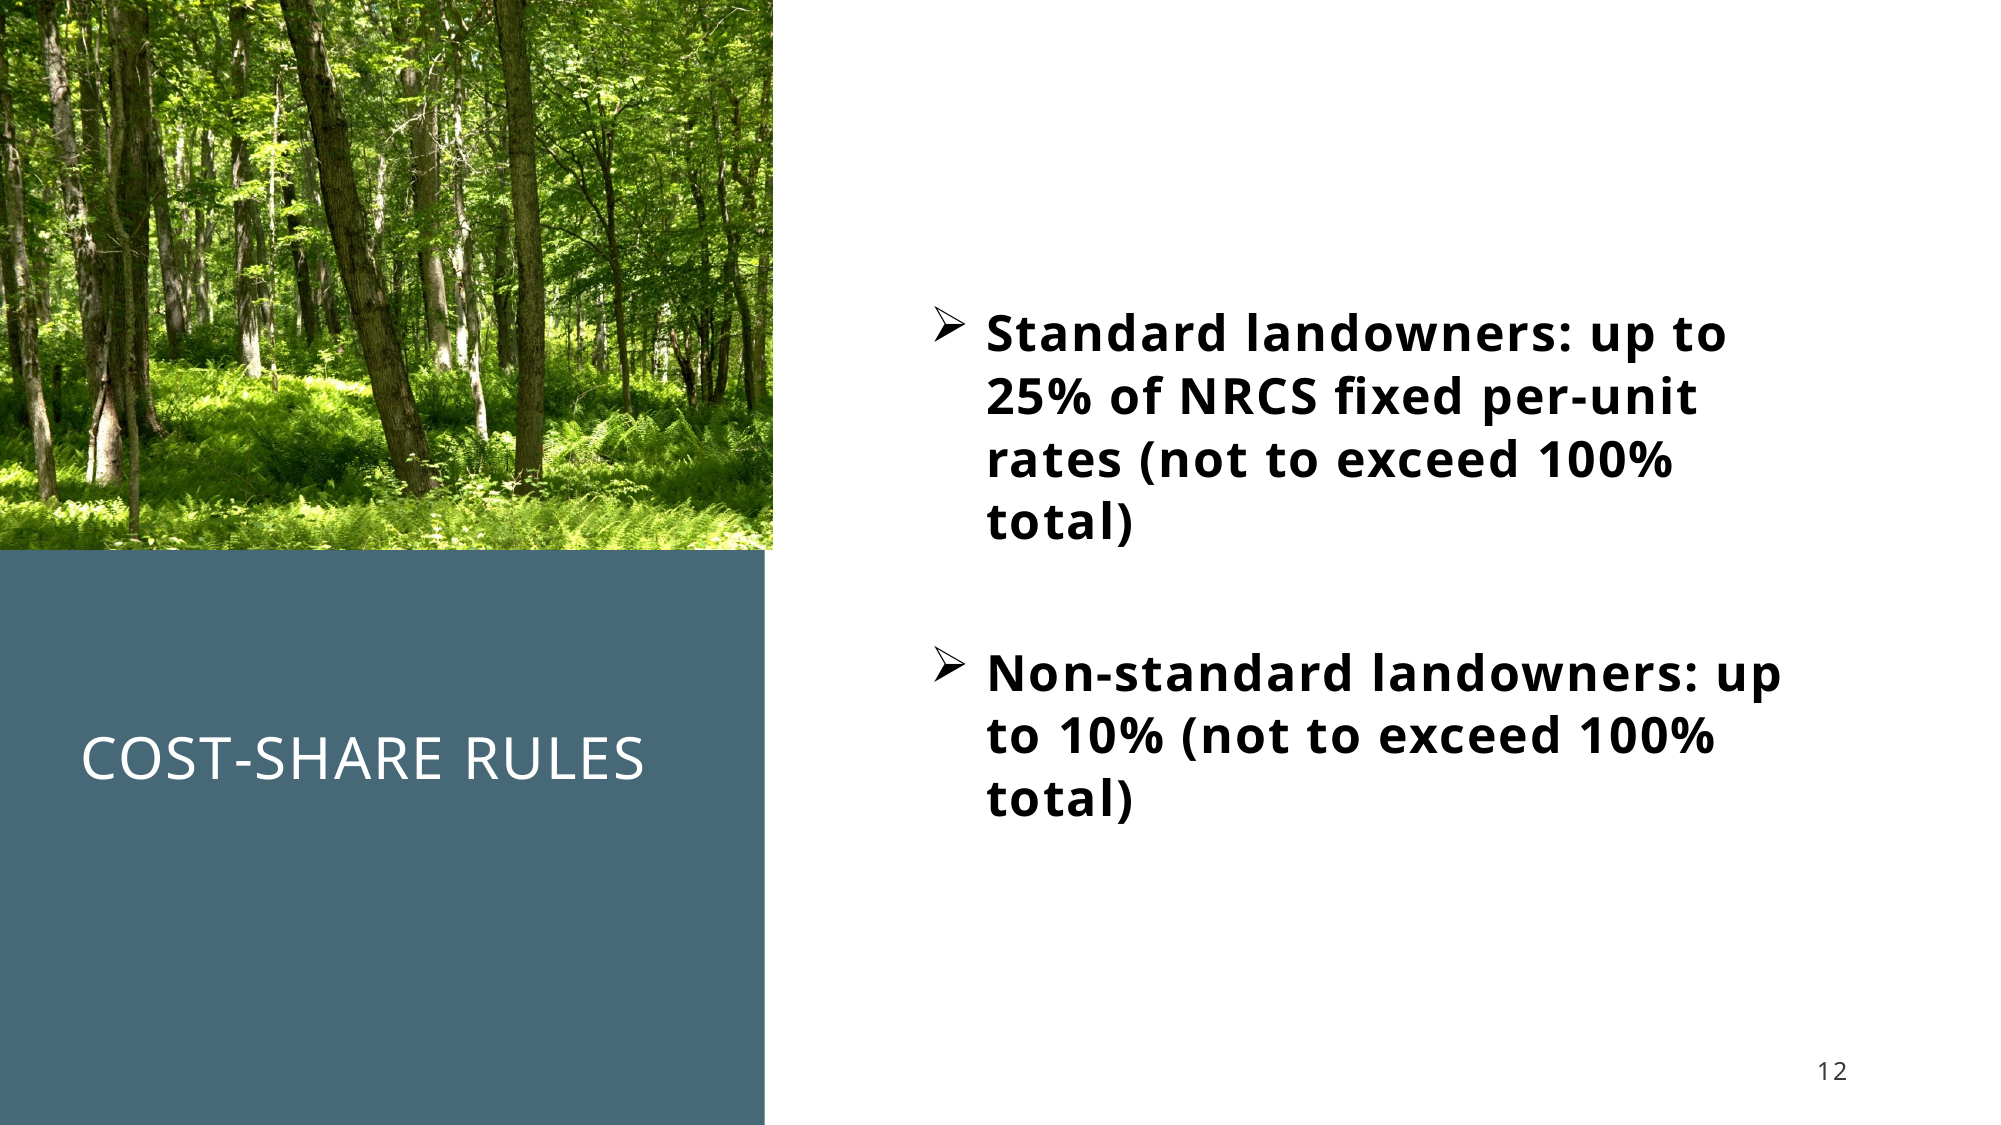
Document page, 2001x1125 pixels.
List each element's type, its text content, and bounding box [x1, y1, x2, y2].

list Standard landowners: up to 25% of NRCS fixed per‑unit rates (not to exceed 100% total) Non‑standard landowners: up to 10% (not to exceed 100% total) [915, 132, 1853, 993]
slide_number 12 [1412, 1042, 1863, 1103]
picture [0, 0, 773, 551]
title Cost‑Share Rules [41, 551, 685, 1125]
